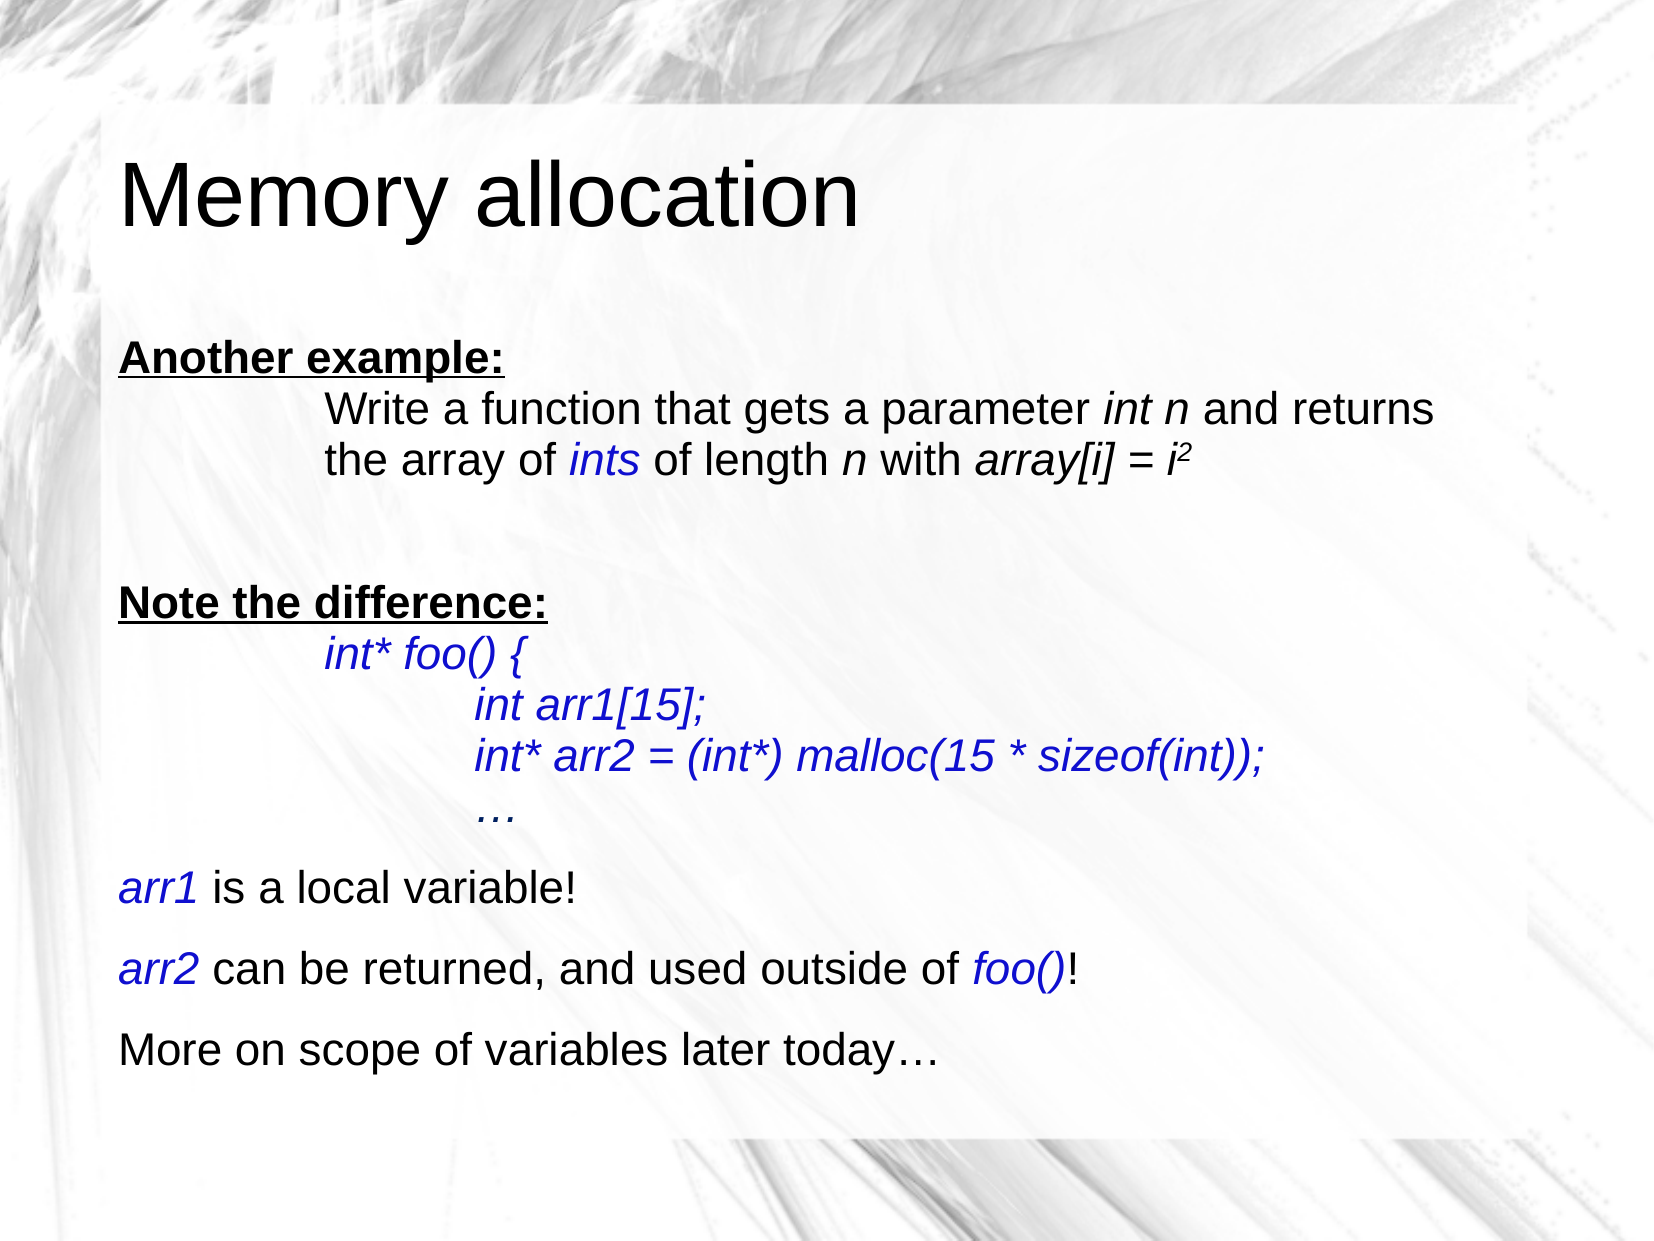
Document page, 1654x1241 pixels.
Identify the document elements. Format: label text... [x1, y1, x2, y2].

picture [0, 0, 1654, 1241]
list Another example: Write a function that gets a parameter int n and returns the array of ints of length n with array[i] = i2 Note the difference: int* foo() { int arr1[15]; int* arr2 = (int*) malloc(15 * sizeof(int)); … arr1 is a local variable! arr2 can be returned, and used outside of foo()! More on scope of variables later today… [118, 332, 1571, 1121]
title Memory allocation [118, 93, 1506, 299]
